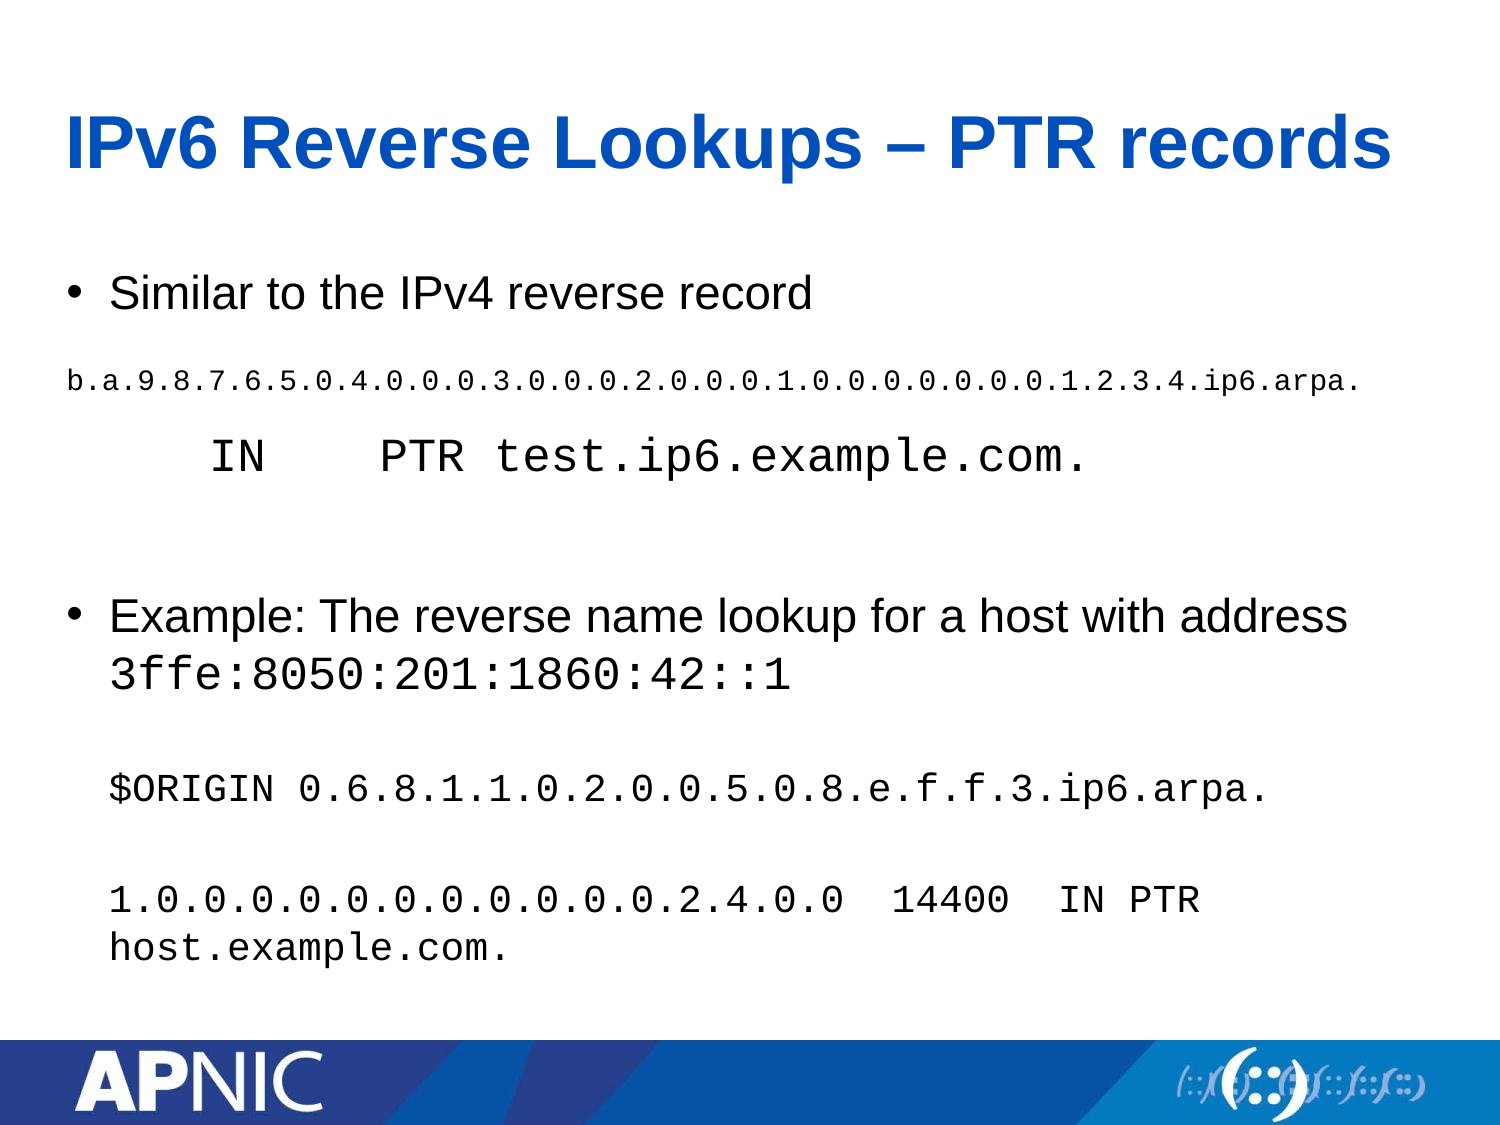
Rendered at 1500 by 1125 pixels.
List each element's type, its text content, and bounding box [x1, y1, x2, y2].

title IPv6 Reverse Lookups – PTR records [64, 45, 1436, 233]
list Similar to the IPv4 reverse record b.a.9.8.7.6.5.0.4.0.0.0.3.0.0.0.2.0.0.0.1.0.0.0.0.0.0.0.1.2.3.4.ip6.arpa. IN PTR test.ip6.example.com. Example: The reverse name lookup for a host with address 3ffe:8050:201:1860:42::1 $ORIGIN 0.6.8.1.1.0.2.0.0.5.0.8.e.f.f.3.ip6.arpa. 1.0.0.0.0.0.0.0.0.0.0.0.2.4.0.0 14400 IN PTR host.example.com. [66, 262, 1437, 1012]
picture [0, 1040, 1500, 1125]
